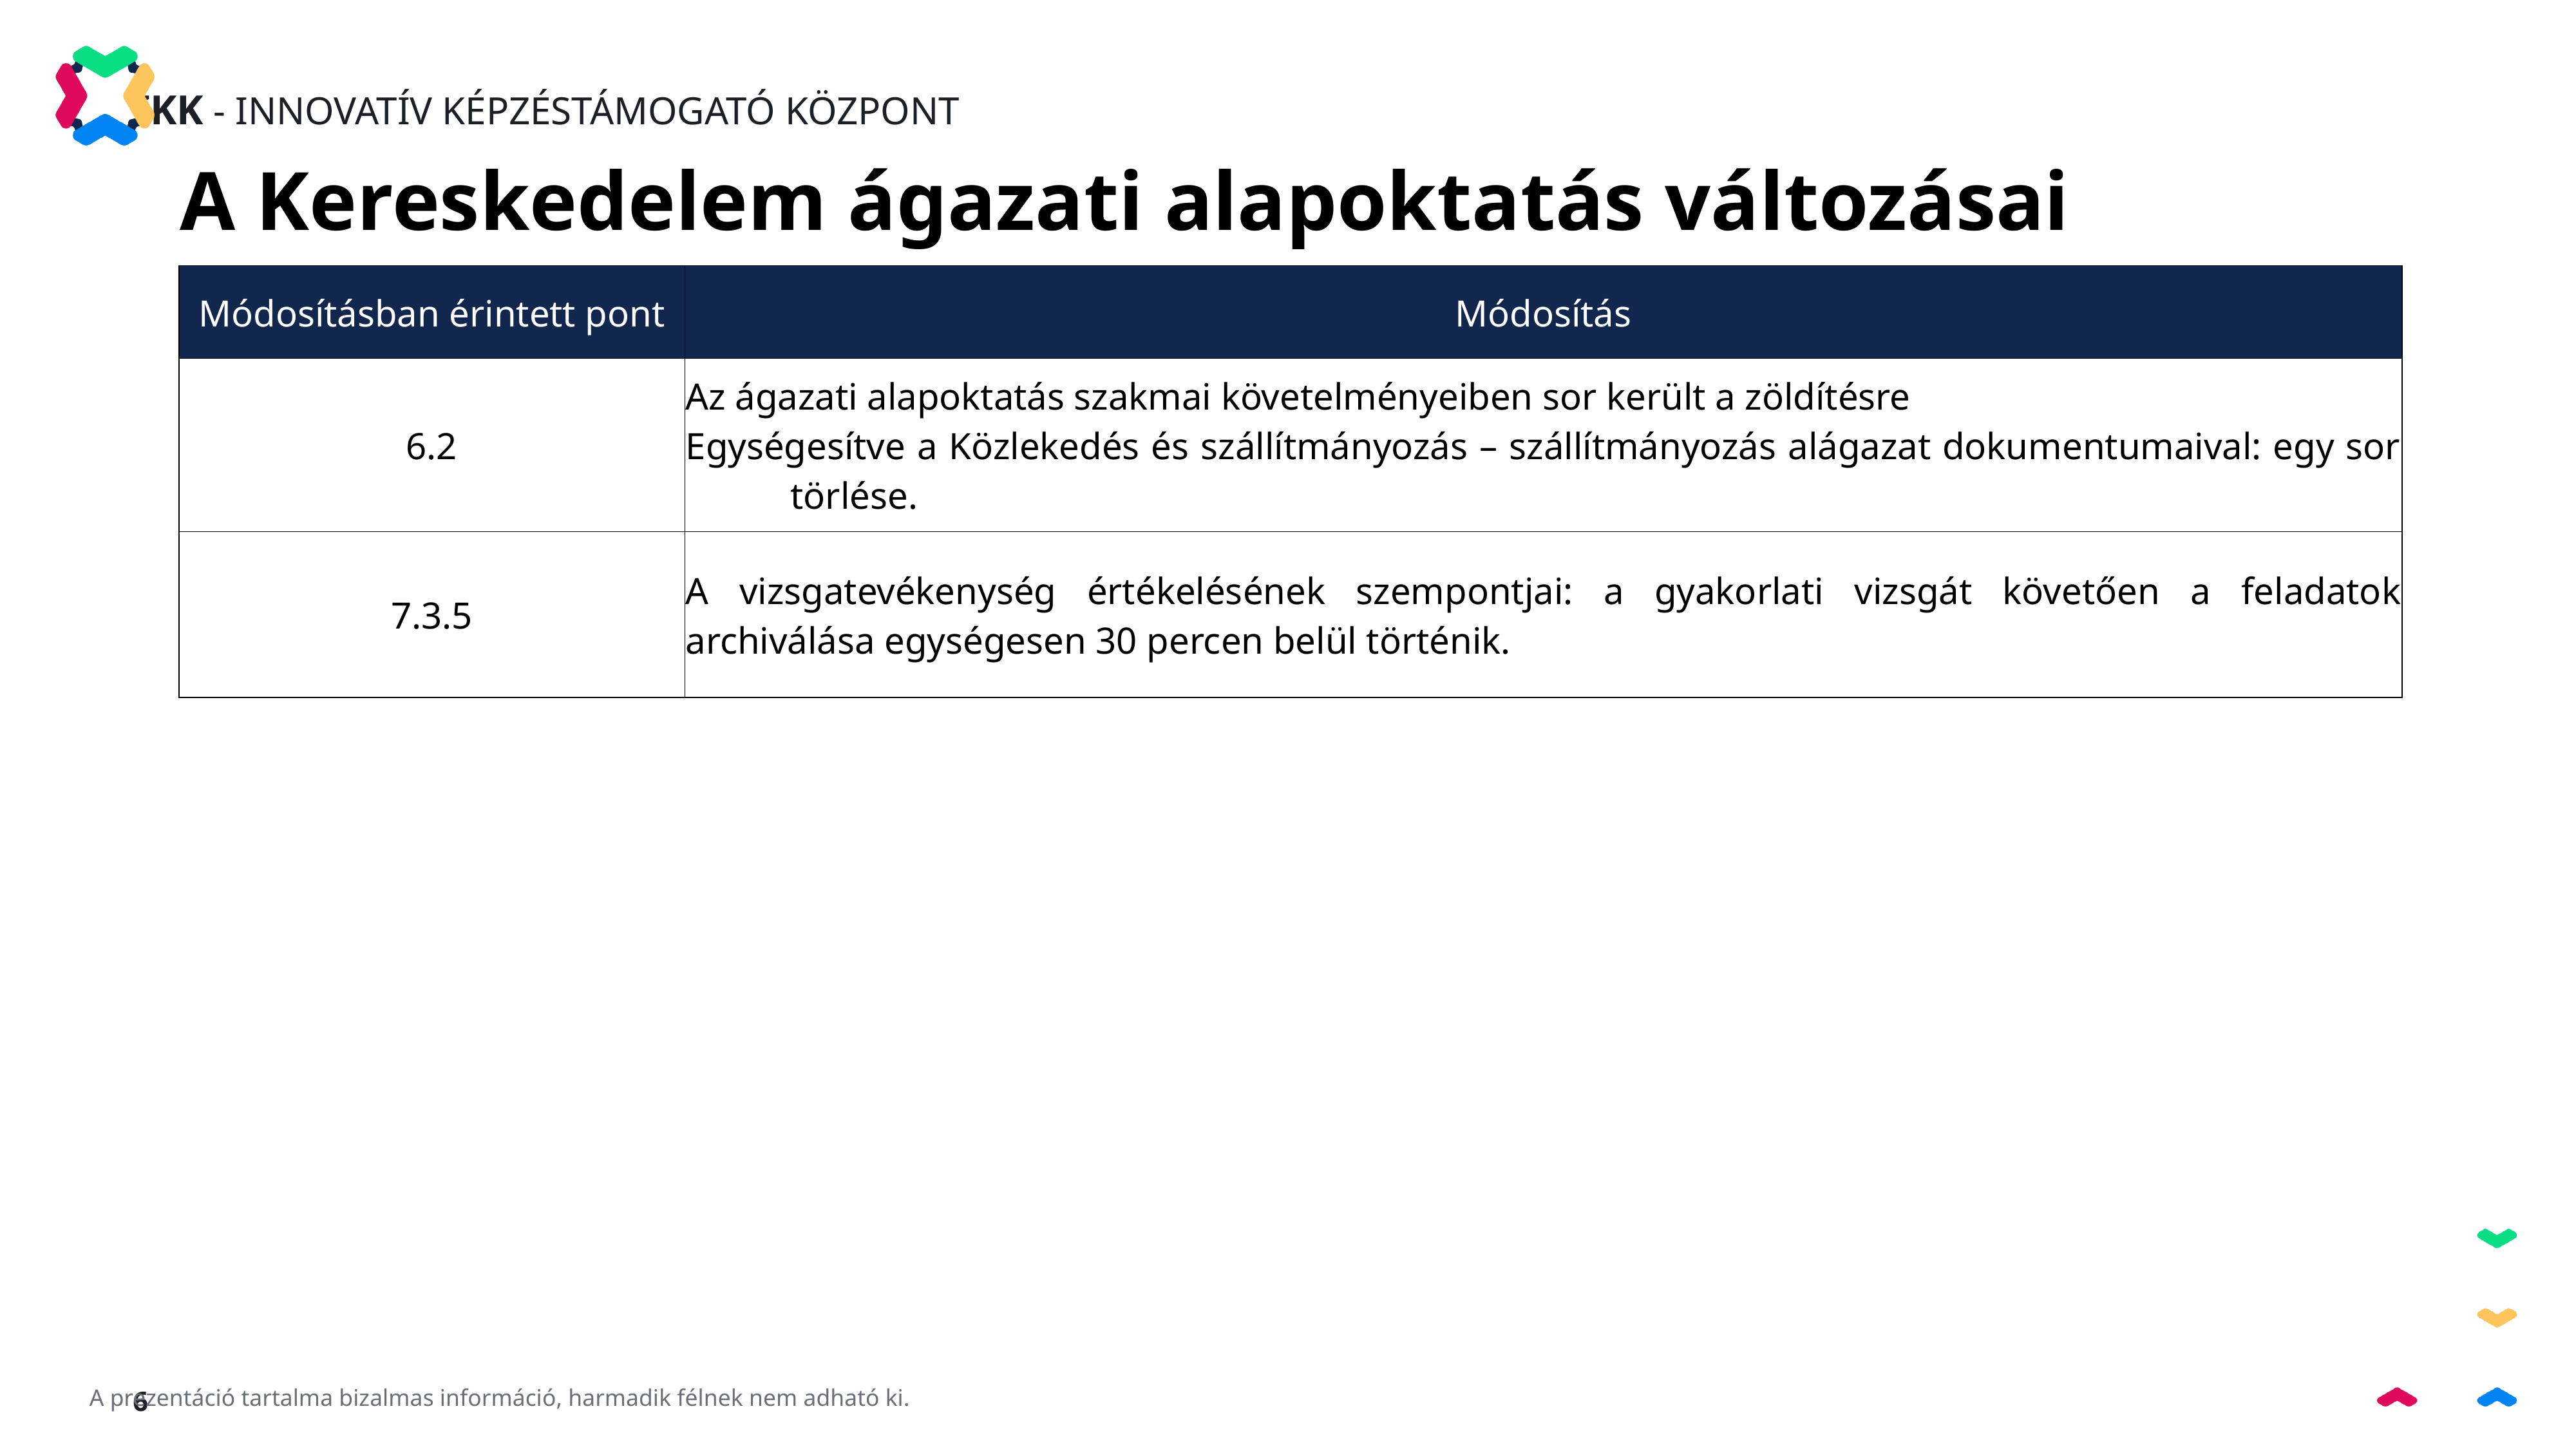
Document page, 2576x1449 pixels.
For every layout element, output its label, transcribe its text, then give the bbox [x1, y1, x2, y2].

list A Kereskedelem ágazati alapoktatás változásai [180, 149, 2340, 235]
picture [2377, 1229, 2517, 1406]
table_header Módosításban érintett pont [180, 266, 685, 358]
table_cell A vizsgatevékenység értékelésének szempontjai: a gyakorlati vizsgát követően a feladatok archiválása egységesen 30 percen belül történik. [685, 532, 2401, 697]
table_cell Az ágazati alapoktatás szakmai követelményeiben sor került a zöldítésre Egységesítve a Közlekedés és szállítmányozás – szállítmányozás alágazat dokumentumaival: egy sor törlése. [685, 359, 2401, 531]
table_cell 6.2 [180, 359, 685, 531]
table_cell 7.3.5 [180, 532, 685, 697]
table_header Módosítás [685, 266, 2401, 358]
picture [55, 46, 155, 146]
